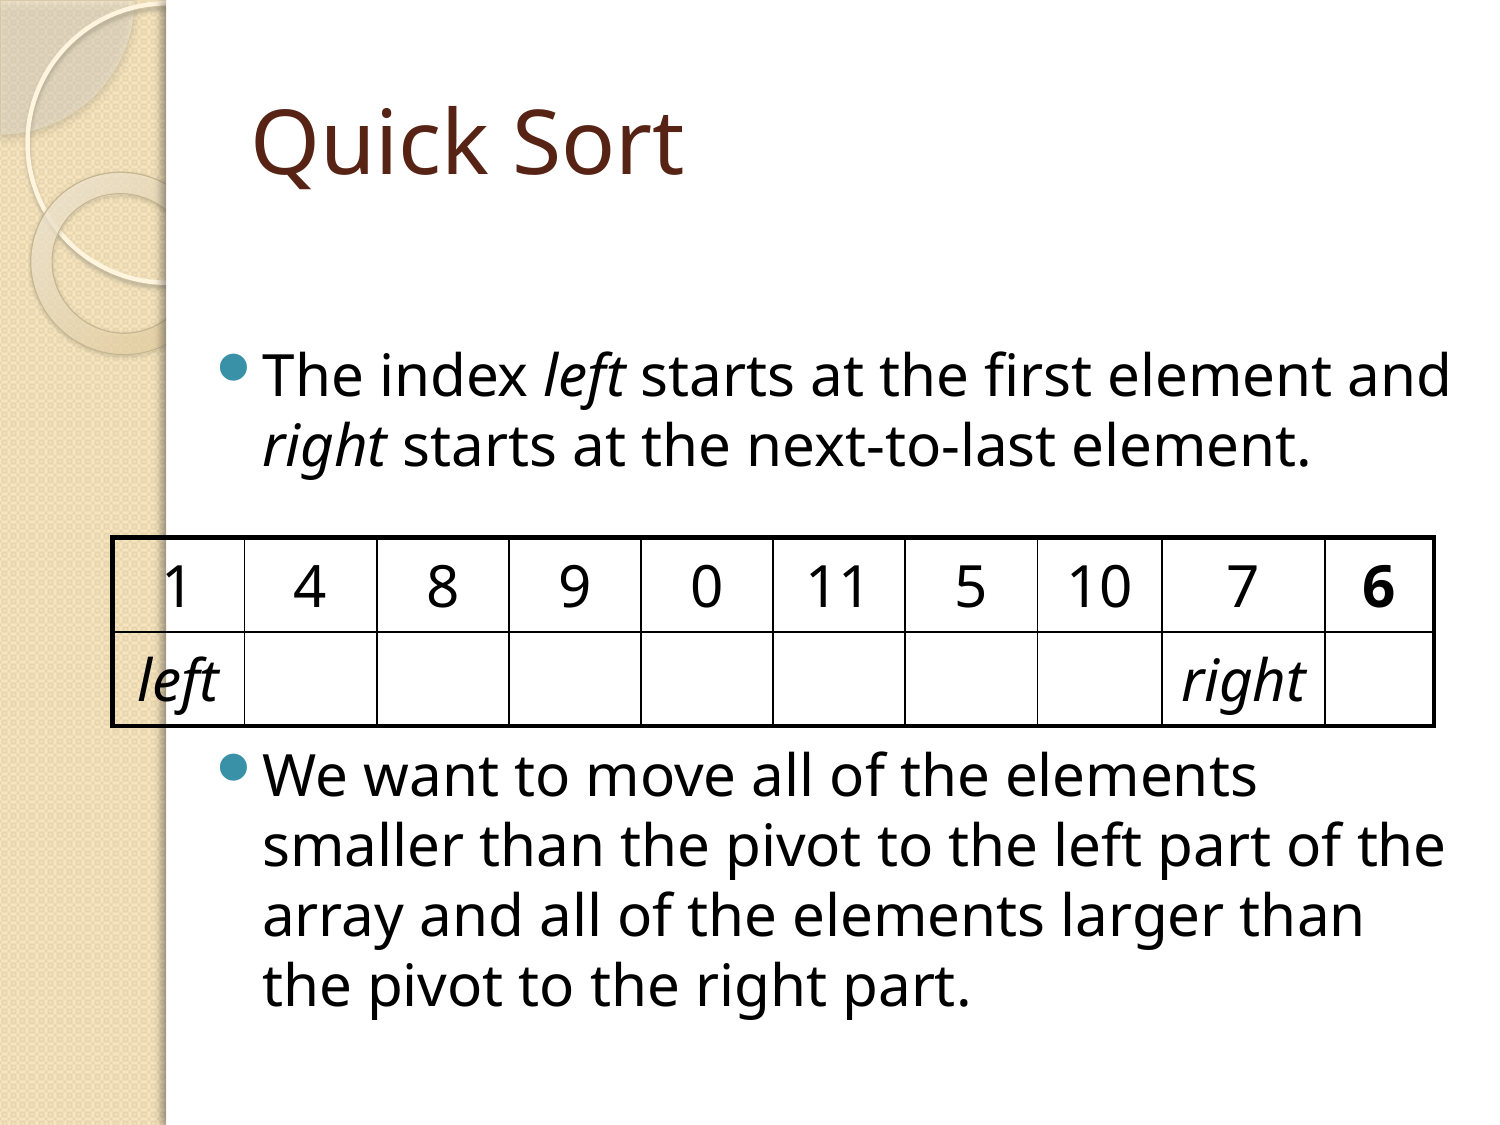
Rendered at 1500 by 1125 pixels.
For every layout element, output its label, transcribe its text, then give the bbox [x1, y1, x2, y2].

table_cell [245, 633, 376, 724]
table_cell right [1163, 633, 1324, 724]
table_header 6 [1326, 540, 1432, 631]
table_header 8 [378, 540, 508, 631]
table_header 1 [115, 540, 244, 631]
table_header 10 [1038, 540, 1161, 631]
table_header 4 [245, 540, 376, 631]
table_header 0 [642, 540, 772, 631]
list The index left starts at the first element and right starts at the next-to-last element. We want to move all of the elements smaller than the pivot to the left part of the array and all of the elements larger than the pivot to the right part. [187, 330, 1470, 1125]
table_cell [378, 633, 508, 724]
table_header 7 [1163, 540, 1324, 631]
table_cell [1326, 633, 1432, 724]
table_header 5 [906, 540, 1037, 631]
table_cell [642, 633, 772, 724]
table_header 11 [774, 540, 904, 631]
table_header 9 [510, 540, 640, 631]
title Quick Sort [235, 45, 1466, 233]
table_cell [906, 633, 1037, 724]
table_cell [510, 633, 640, 724]
table_cell [1038, 633, 1161, 724]
table_cell left [115, 633, 244, 724]
table_cell [774, 633, 904, 724]
